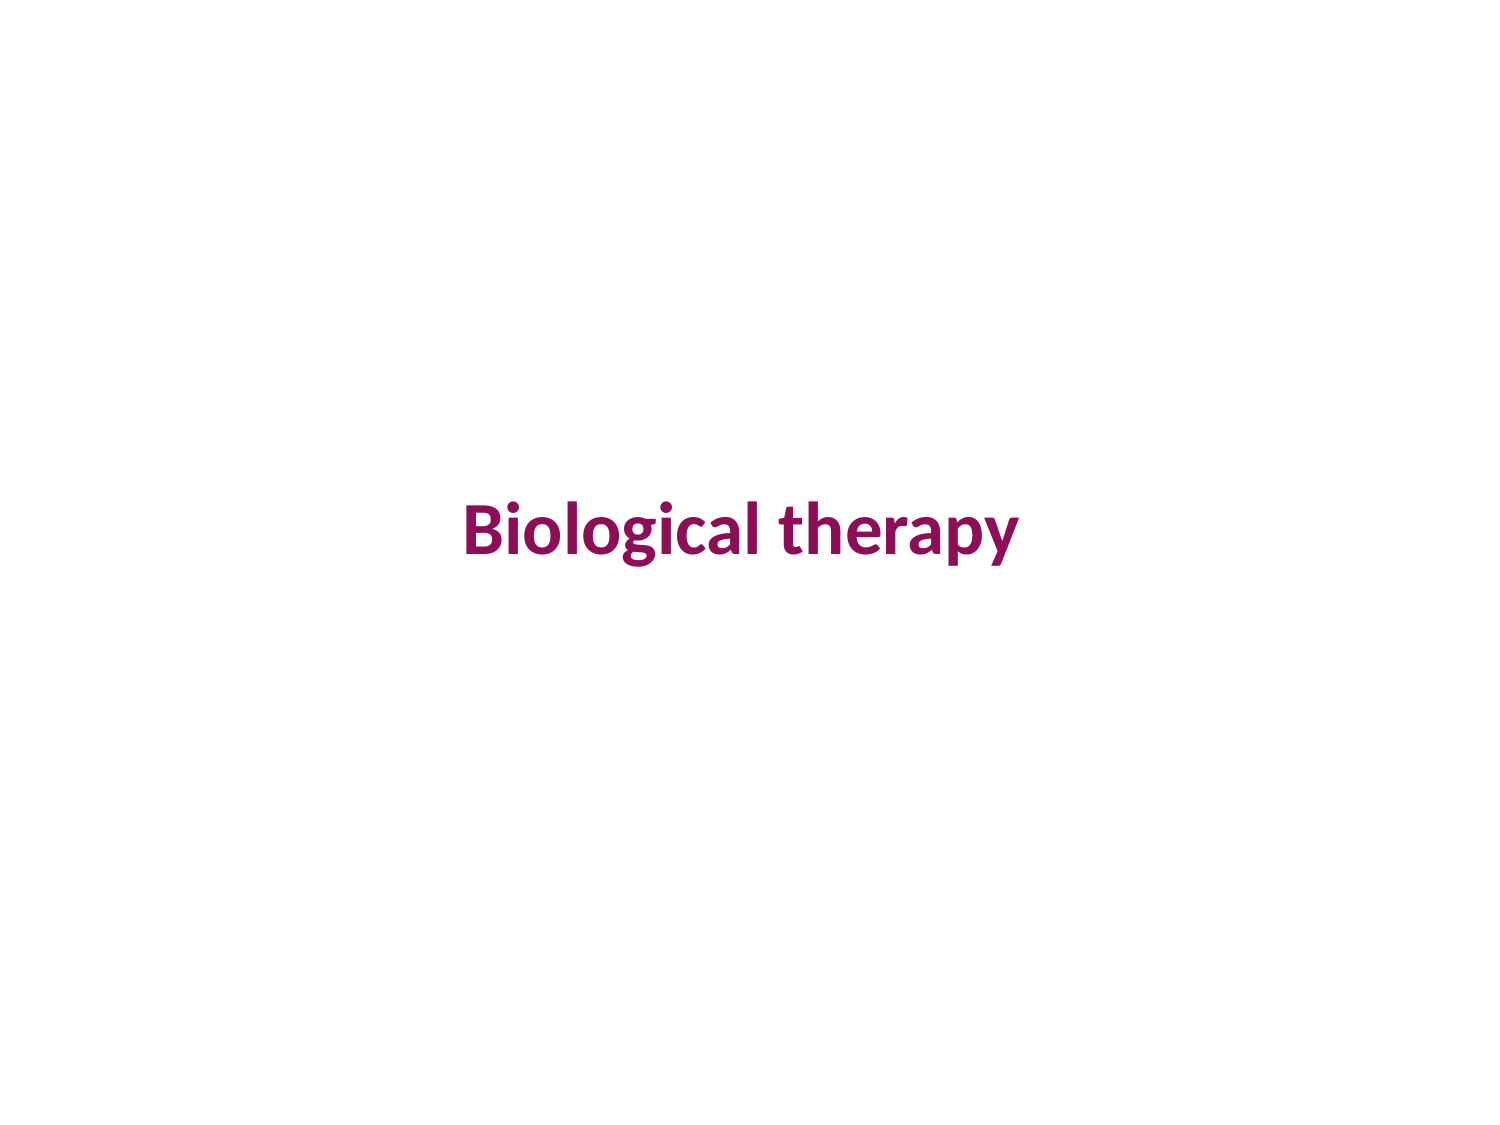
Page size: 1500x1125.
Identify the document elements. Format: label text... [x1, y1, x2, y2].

title Biological therapy [462, 375, 1038, 572]
